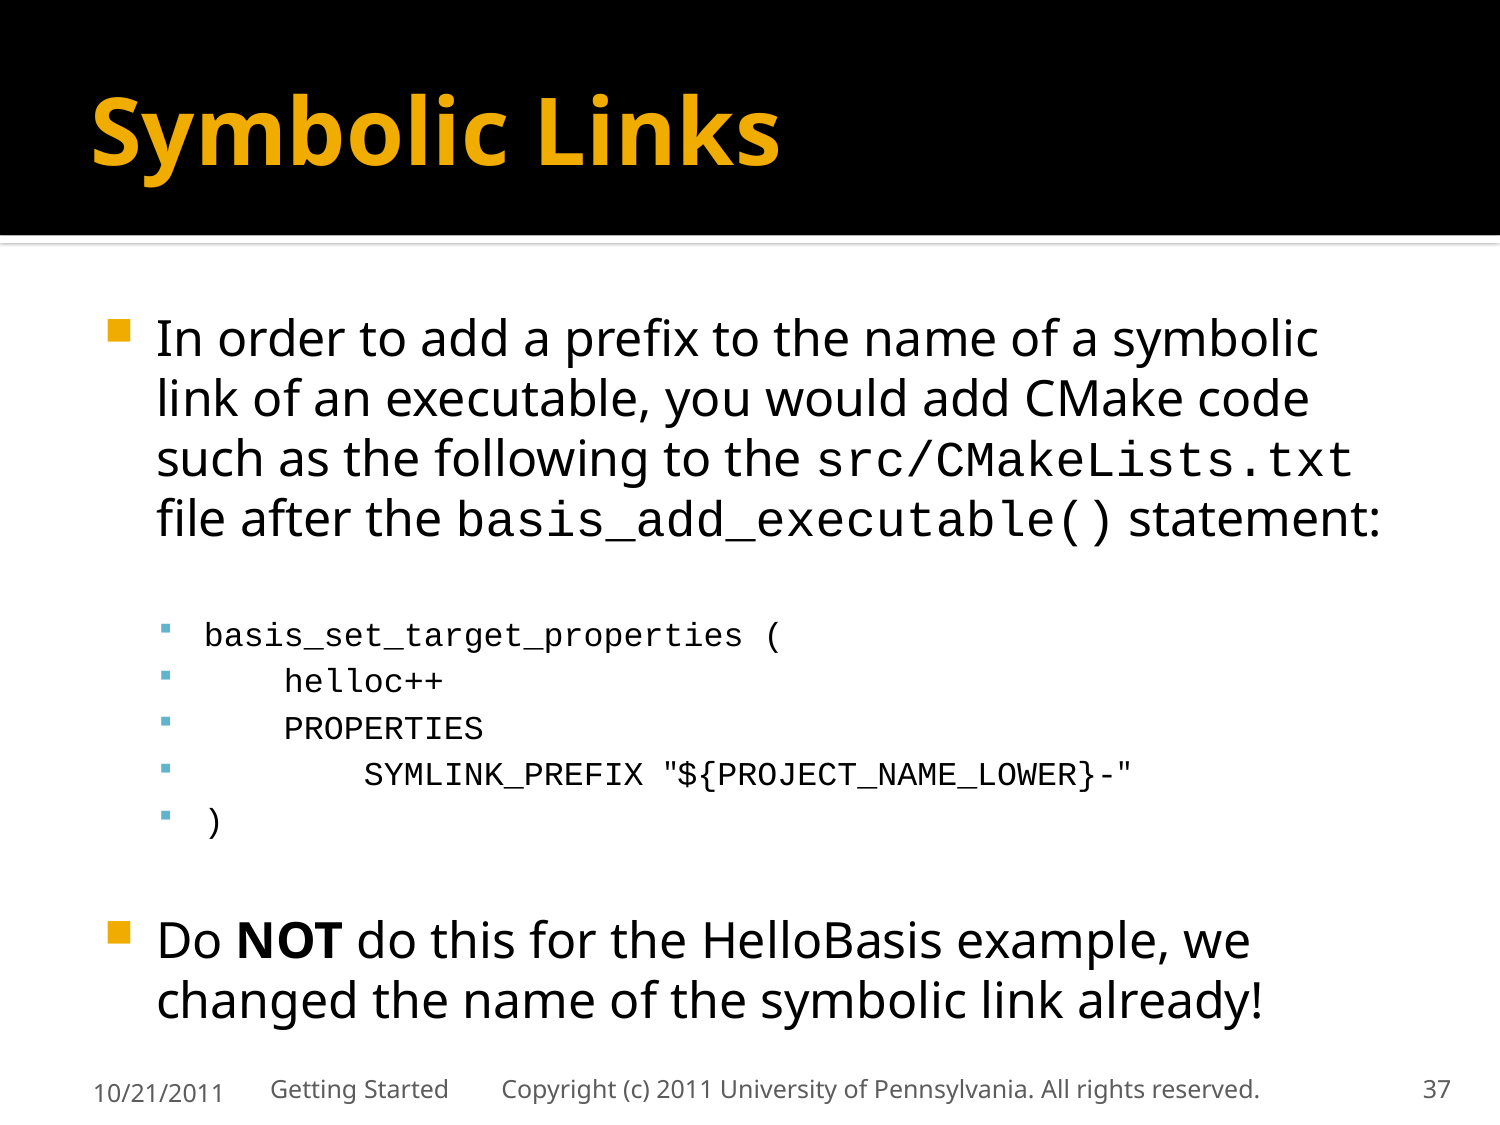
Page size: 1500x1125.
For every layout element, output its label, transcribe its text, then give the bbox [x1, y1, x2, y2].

footer Getting Started Copyright (c) 2011 University of Pennsylvania. All rights reserved. [262, 1062, 1337, 1108]
title Symbolic Links [75, 25, 1425, 231]
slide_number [75, 1062, 238, 1108]
list In order to add a prefix to the name of a symbolic link of an executable, you would add CMake code such as the following to the src/CMakeLists.txt file after the basis_add_executable() statement: basis_set_target_properties ( helloc++ PROPERTIES SYMLINK_PREFIX "${PROJECT_NAME_LOWER}-" ) Do NOT do this for the HelloBasis example, we changed the name of the symbolic link already! [75, 291, 1425, 1050]
slide_number 37 [1345, 1062, 1467, 1108]
